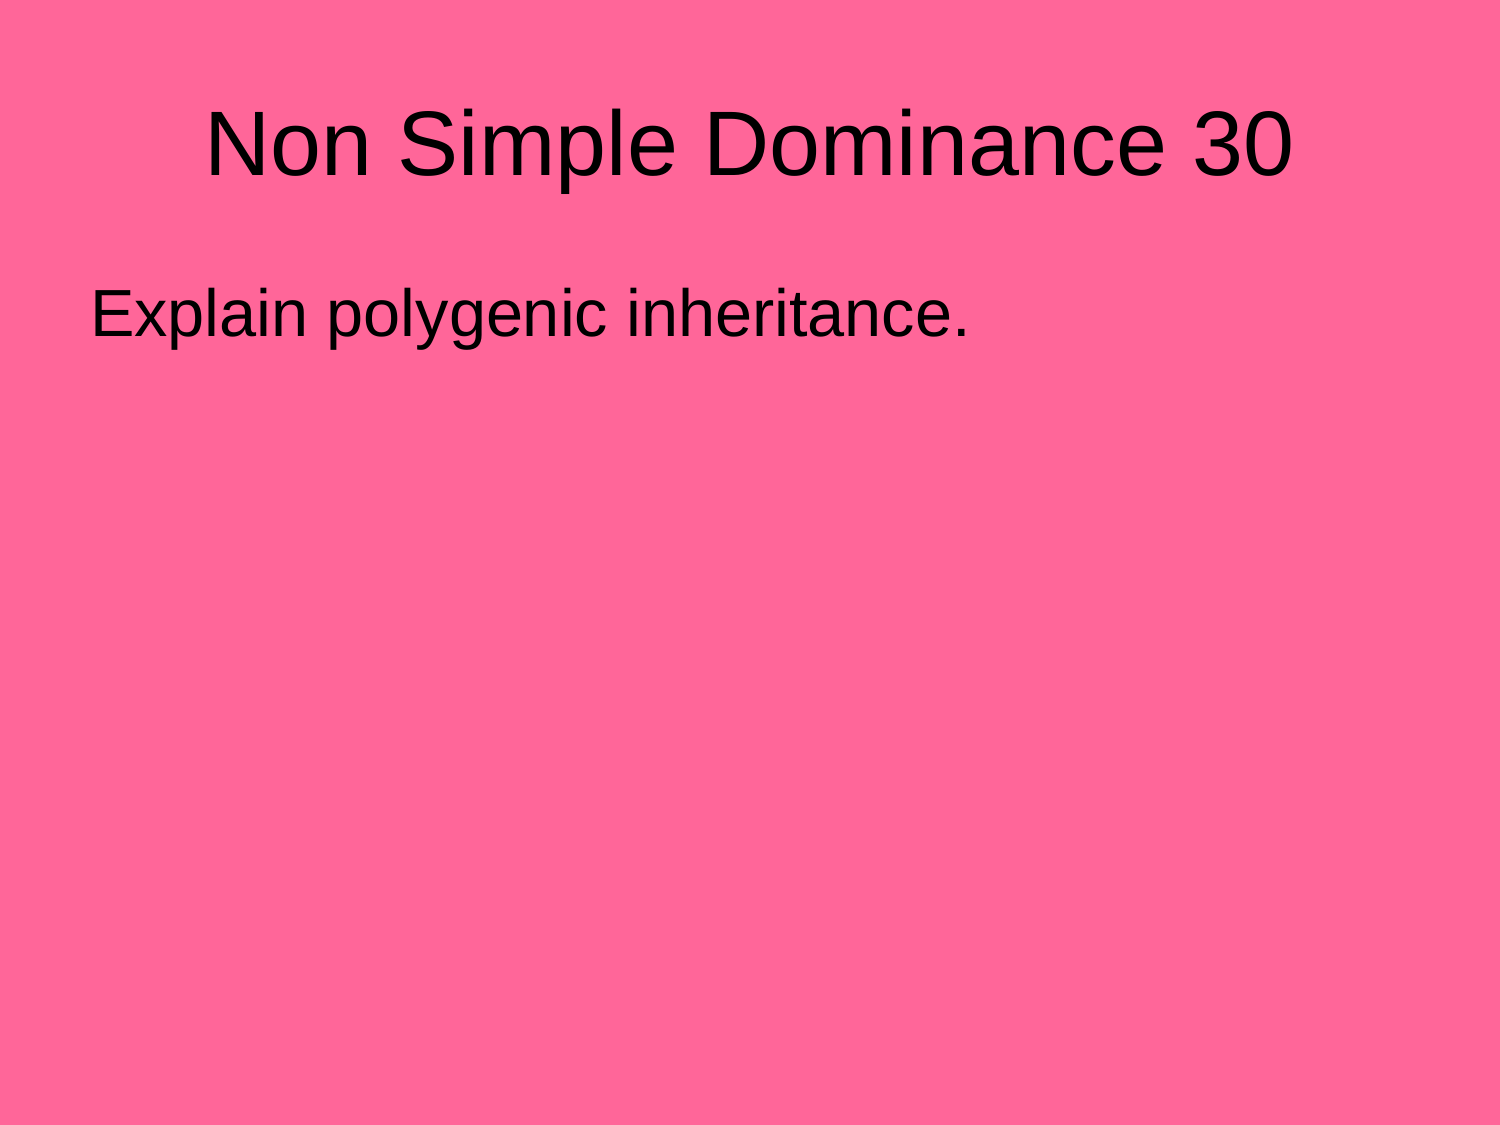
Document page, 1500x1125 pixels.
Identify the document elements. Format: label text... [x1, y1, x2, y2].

list Explain polygenic inheritance. [74, 262, 1426, 1006]
title Non Simple Dominance 30 [74, 44, 1426, 233]
